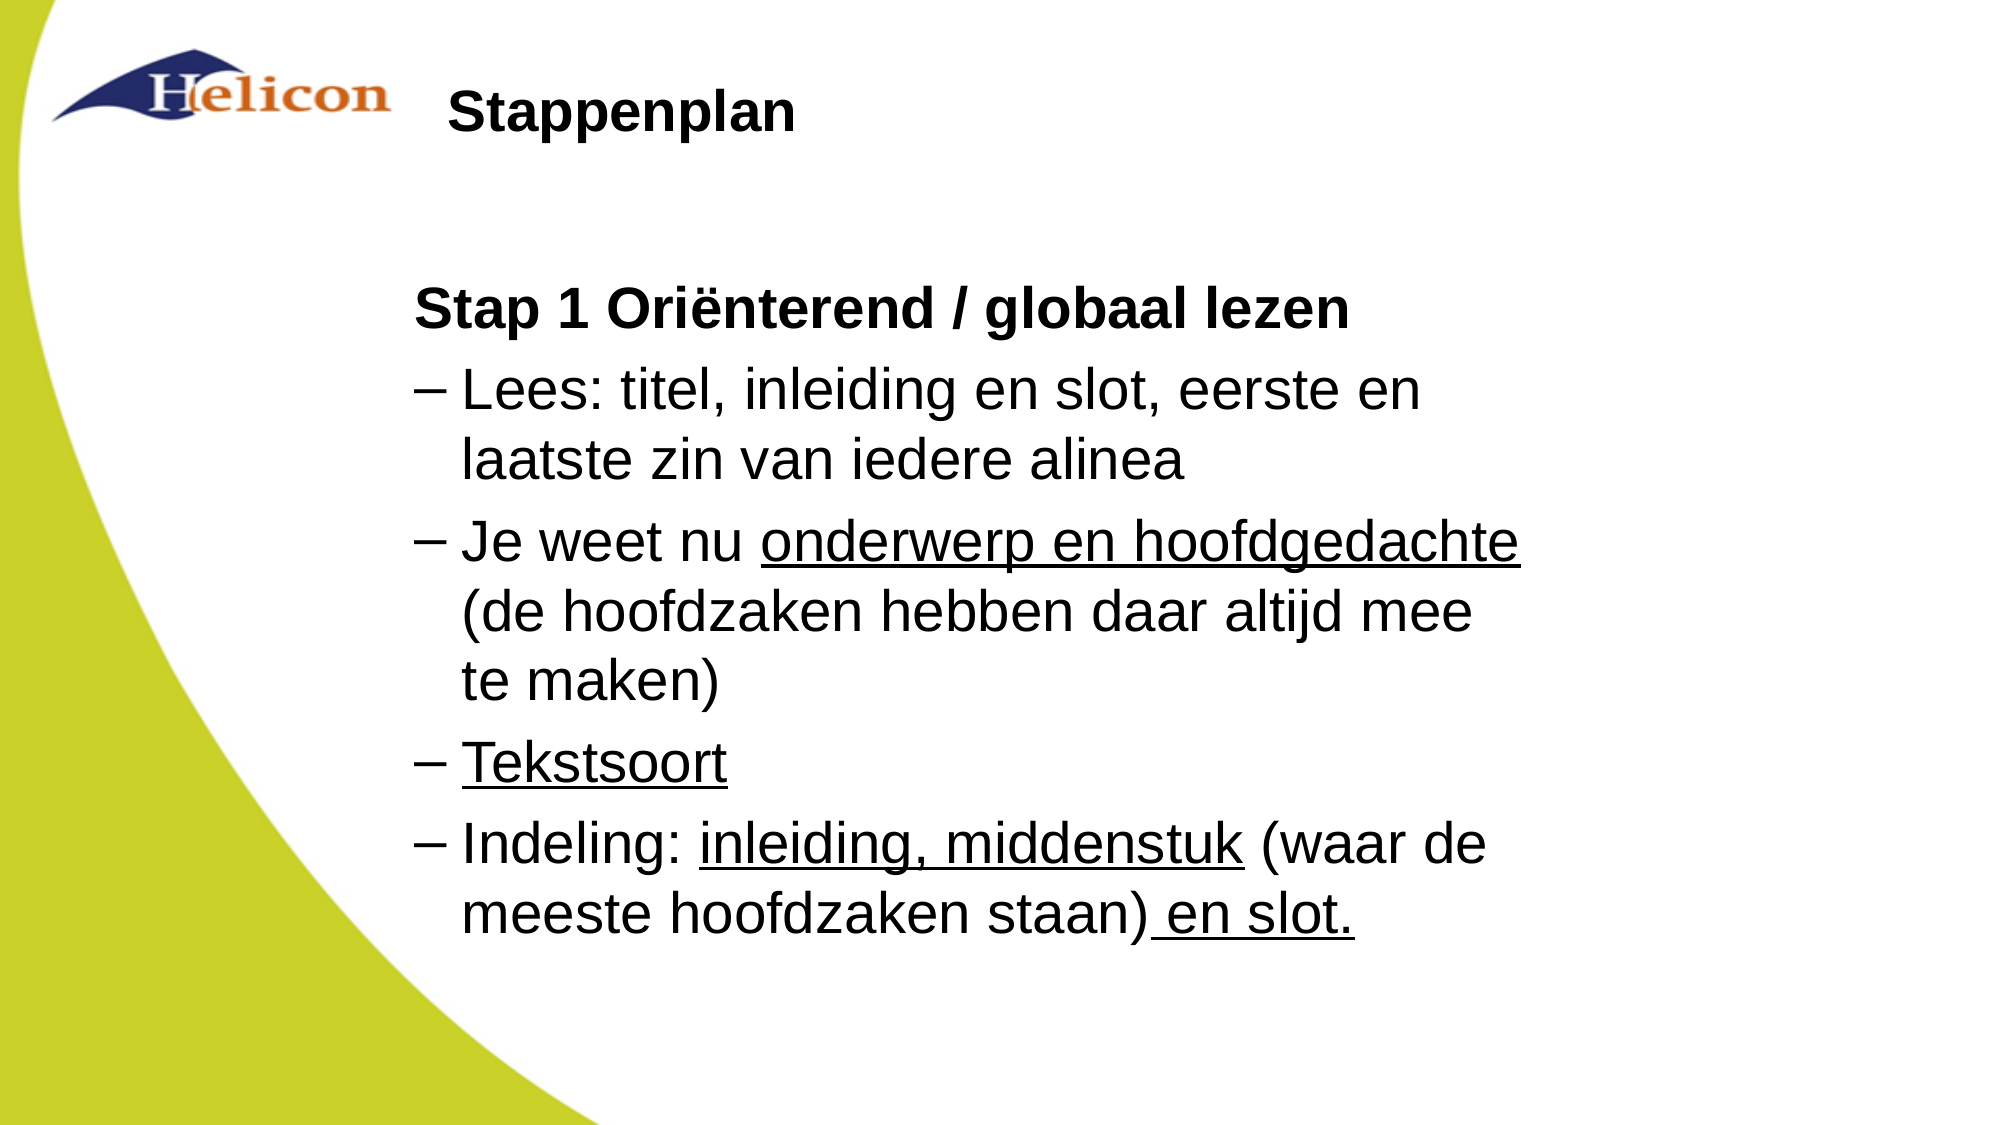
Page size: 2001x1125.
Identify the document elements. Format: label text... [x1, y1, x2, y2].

title Stappenplan [432, 54, 1887, 161]
picture [0, 0, 2000, 1125]
list Stap 1 Oriënterend / globaal lezen Lees: titel, inleiding en slot, eerste en laatste zin van iedere alinea Je weet nu onderwerp en hoofdgedachte (de hoofdzaken hebben daar altijd mee te maken) Tekstsoort Indeling: inleiding, middenstuk (waar de meeste hoofdzaken staan) en slot. [324, 262, 1550, 1062]
